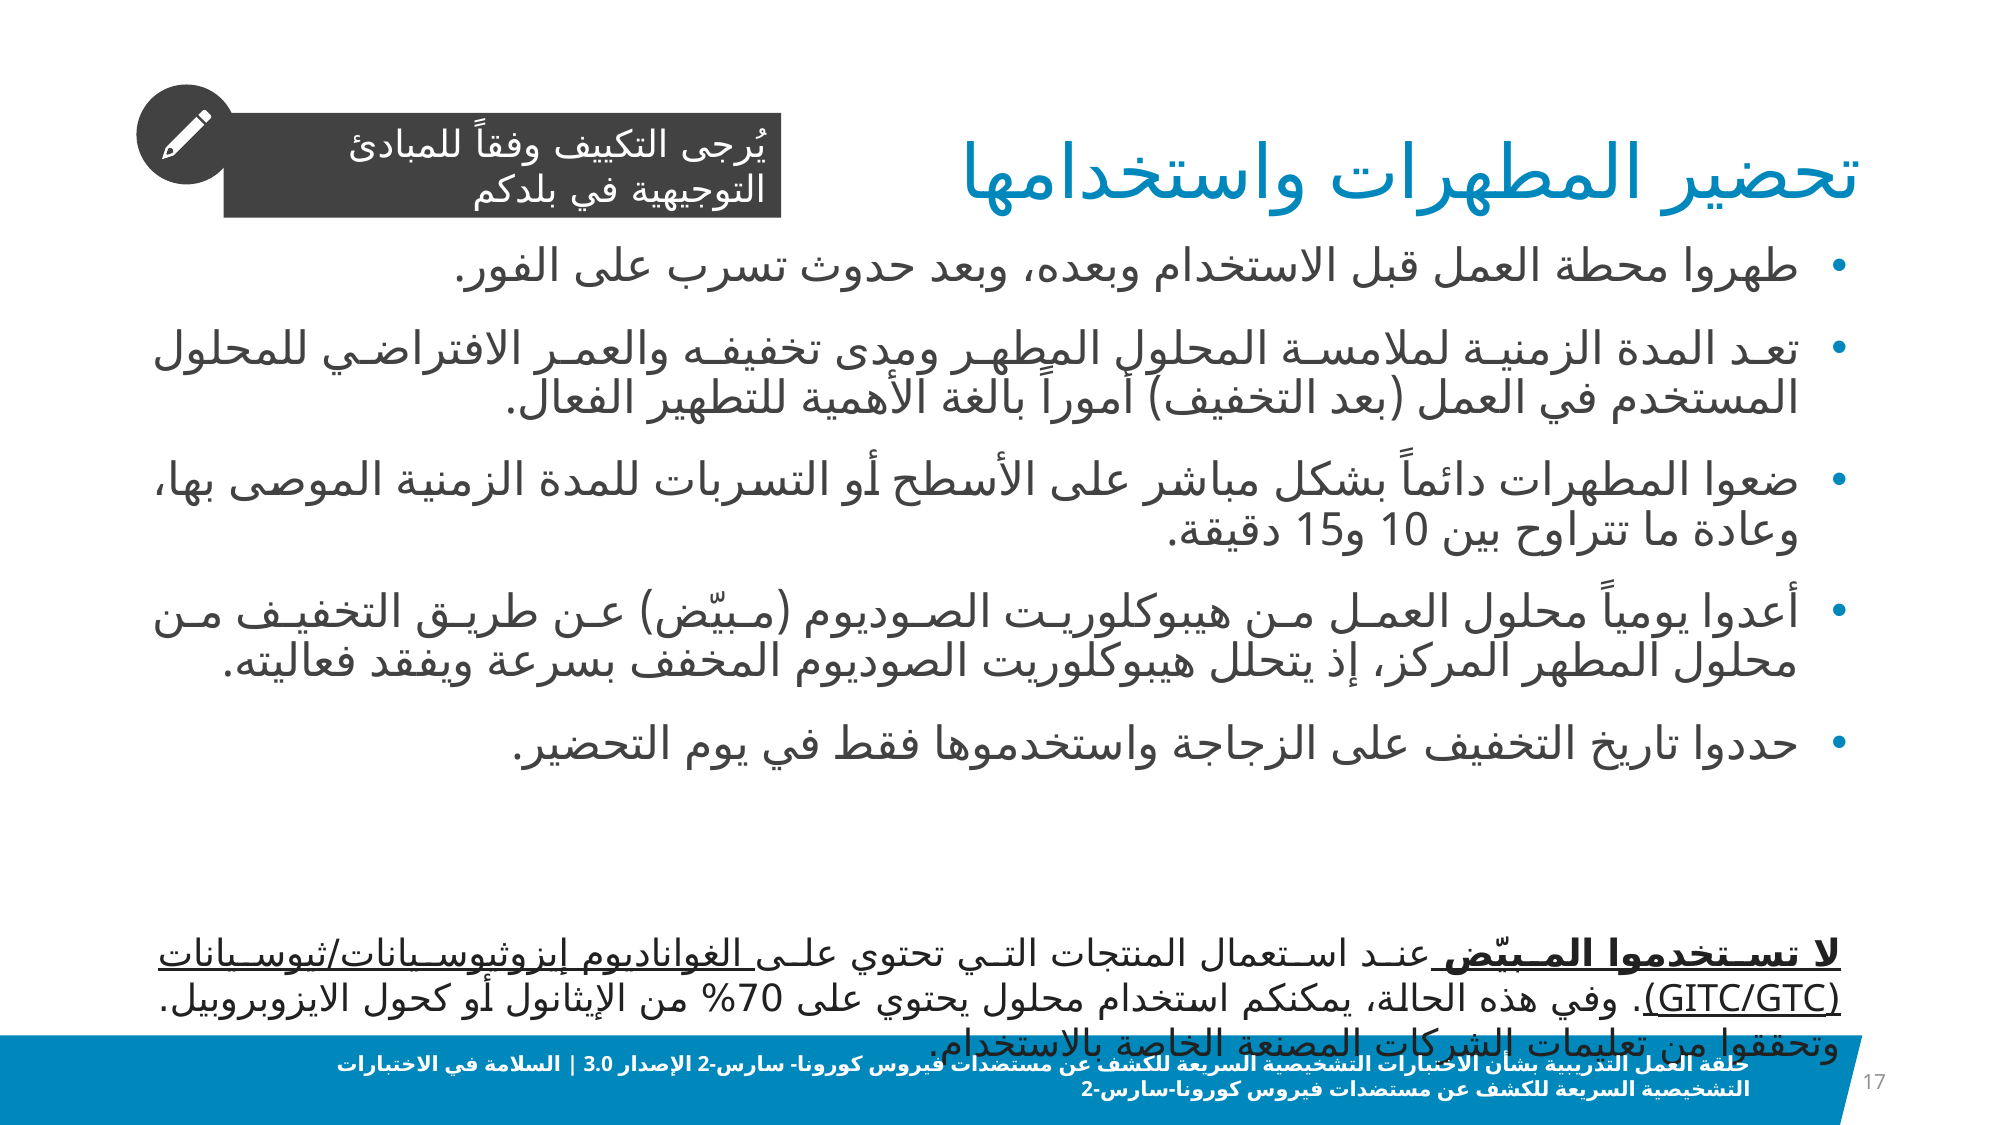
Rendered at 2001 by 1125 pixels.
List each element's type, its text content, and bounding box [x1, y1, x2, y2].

footer حلقة العمل التدريبية بشأن الاختبارات التشخيصية السريعة للكشف عن مستضدات فيروس كورونا- سارس-2 الإصدار 3.0 | السلامة في الاختبارات التشخيصية السريعة للكشف عن مستضدات فيروس كورونا-سارس-2 [249, 1047, 1751, 1125]
list طهروا محطة العمل قبل الاستخدام وبعده، وبعد حدوث تسرب على الفور. تعد المدة الزمنية لملامسة المحلول المطهر ومدى تخفيفه والعمر الافتراضي للمحلول المستخدم في العمل (بعد التخفيف) أموراً بالغة الأهمية للتطهير الفعال. ضعوا المطهرات دائماً بشكل مباشر على الأسطح أو التسربات للمدة الزمنية الموصى بها، وعادة ما تتراوح بين 10 و15 دقيقة. أعدوا يومياً محلول العمل من هيبوكلوريت الصوديوم (مبيّض) عن طريق التخفيف من محلول المطهر المركز، إذ يتحلل هيبوكلوريت الصوديوم المخفف بسرعة ويفقد فعاليته. حددوا تاريخ التخفيف على الزجاجة واستخدموها فقط في يوم التحضير. [137, 234, 1863, 964]
text_box لا تستخدموا المبيّض عند استعمال المنتجات التي تحتوي على الغواناديوم إيزوثيوسيانات/ثيوسيانات (GITC/GTC). وفي هذه الحالة، يمكنكم استخدام محلول يحتوي على 70% من الإيثانول أو كحول الايزوبروبيل. وتحققوا من تعليمات الشركات المصنعة الخاصة بالاستخدام. [142, 921, 1856, 1117]
slide_number 17 [1862, 1035, 1947, 1125]
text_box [137, 85, 782, 184]
title تحضير المطهرات واستخدامها [137, 59, 1863, 215]
